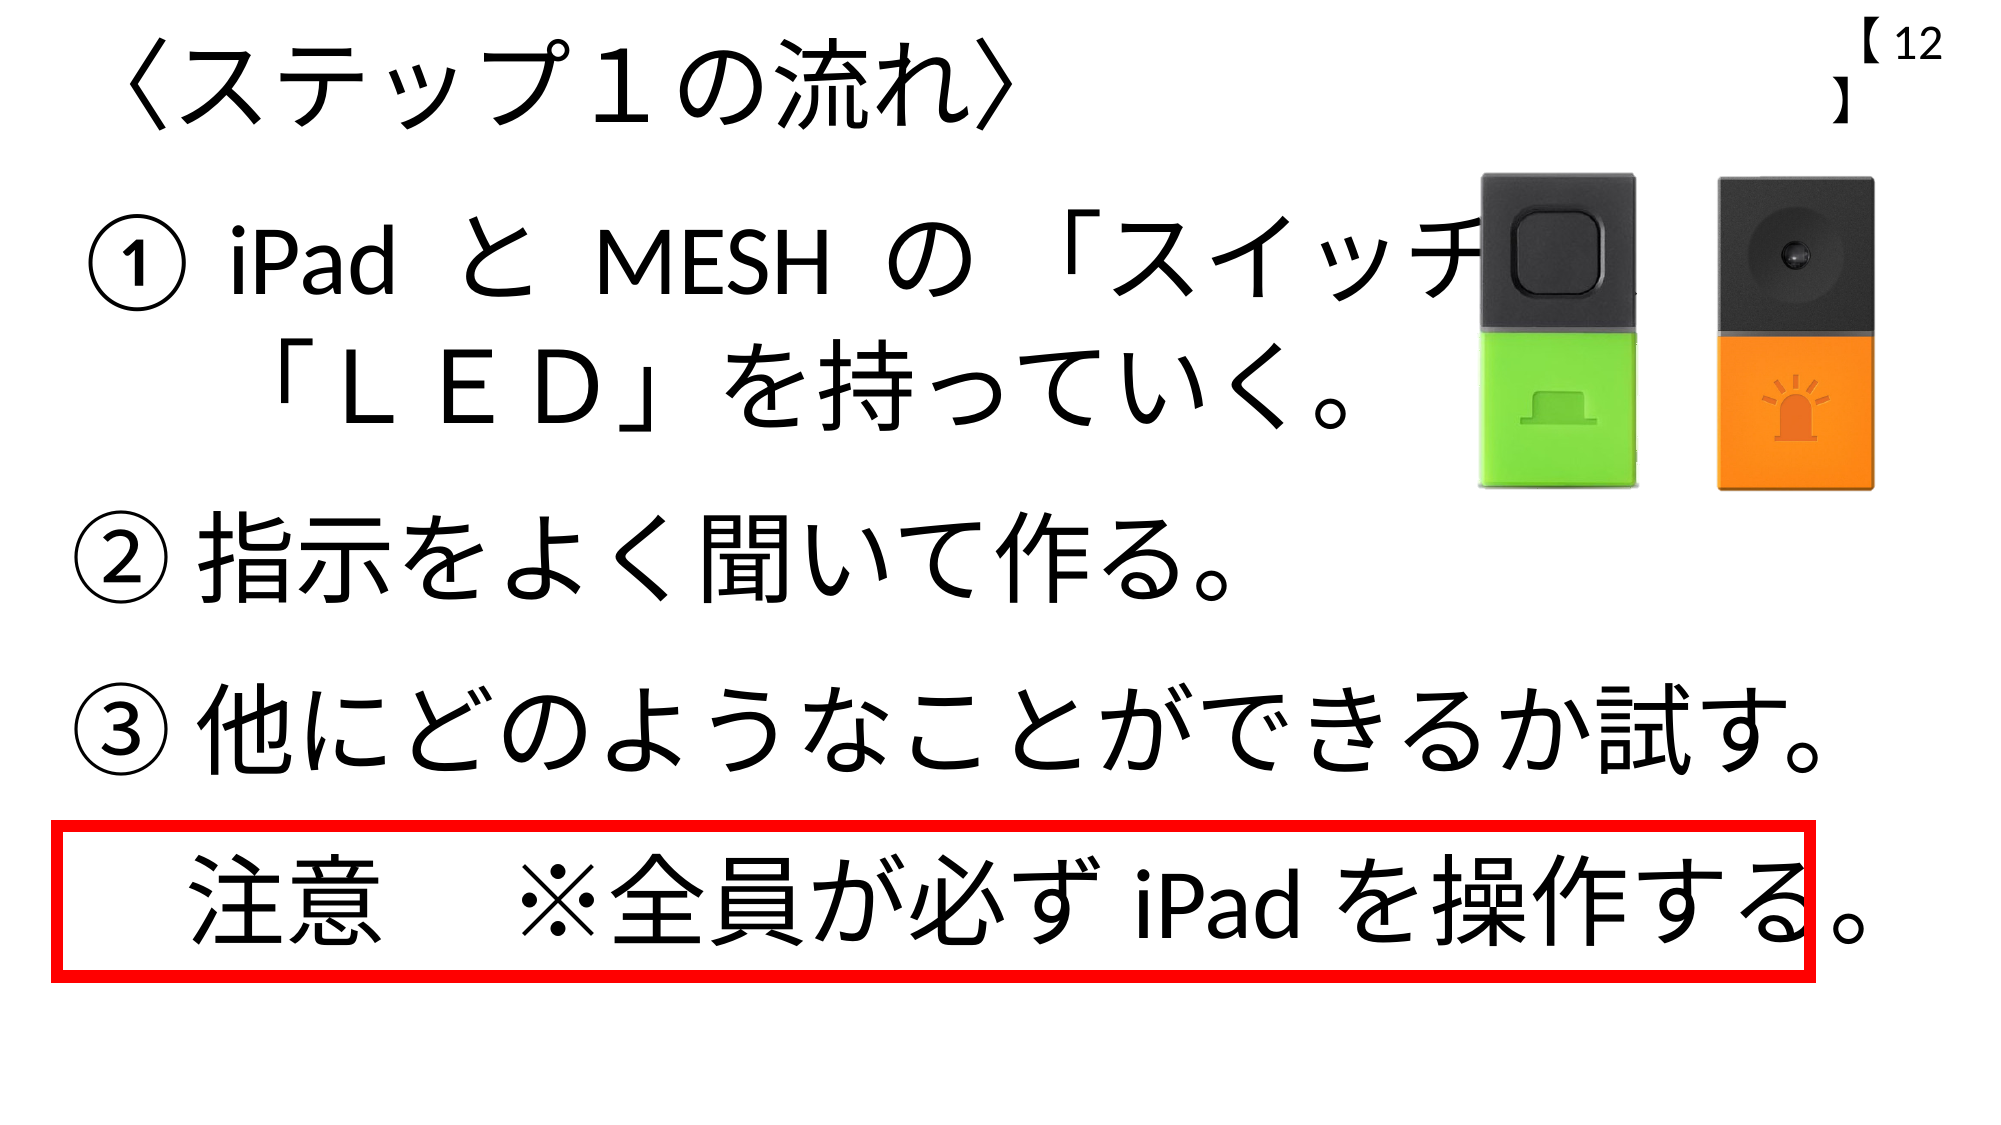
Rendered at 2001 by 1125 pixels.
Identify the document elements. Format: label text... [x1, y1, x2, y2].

picture [1299, 78, 2000, 595]
subtitle 〈ステップ１の流れ〉 ① iPad と MESH の 「スイッチ」、 「ＬＥＤ」を持っていく。 ②指示をよく聞いて作る。 ③他にどのようなことができるか試す。 注意 ※全員が必ずiPadを操作する。 [56, 28, 1948, 1085]
text_box 【12】 [1816, 2, 1998, 116]
text_box [56, 825, 1811, 978]
